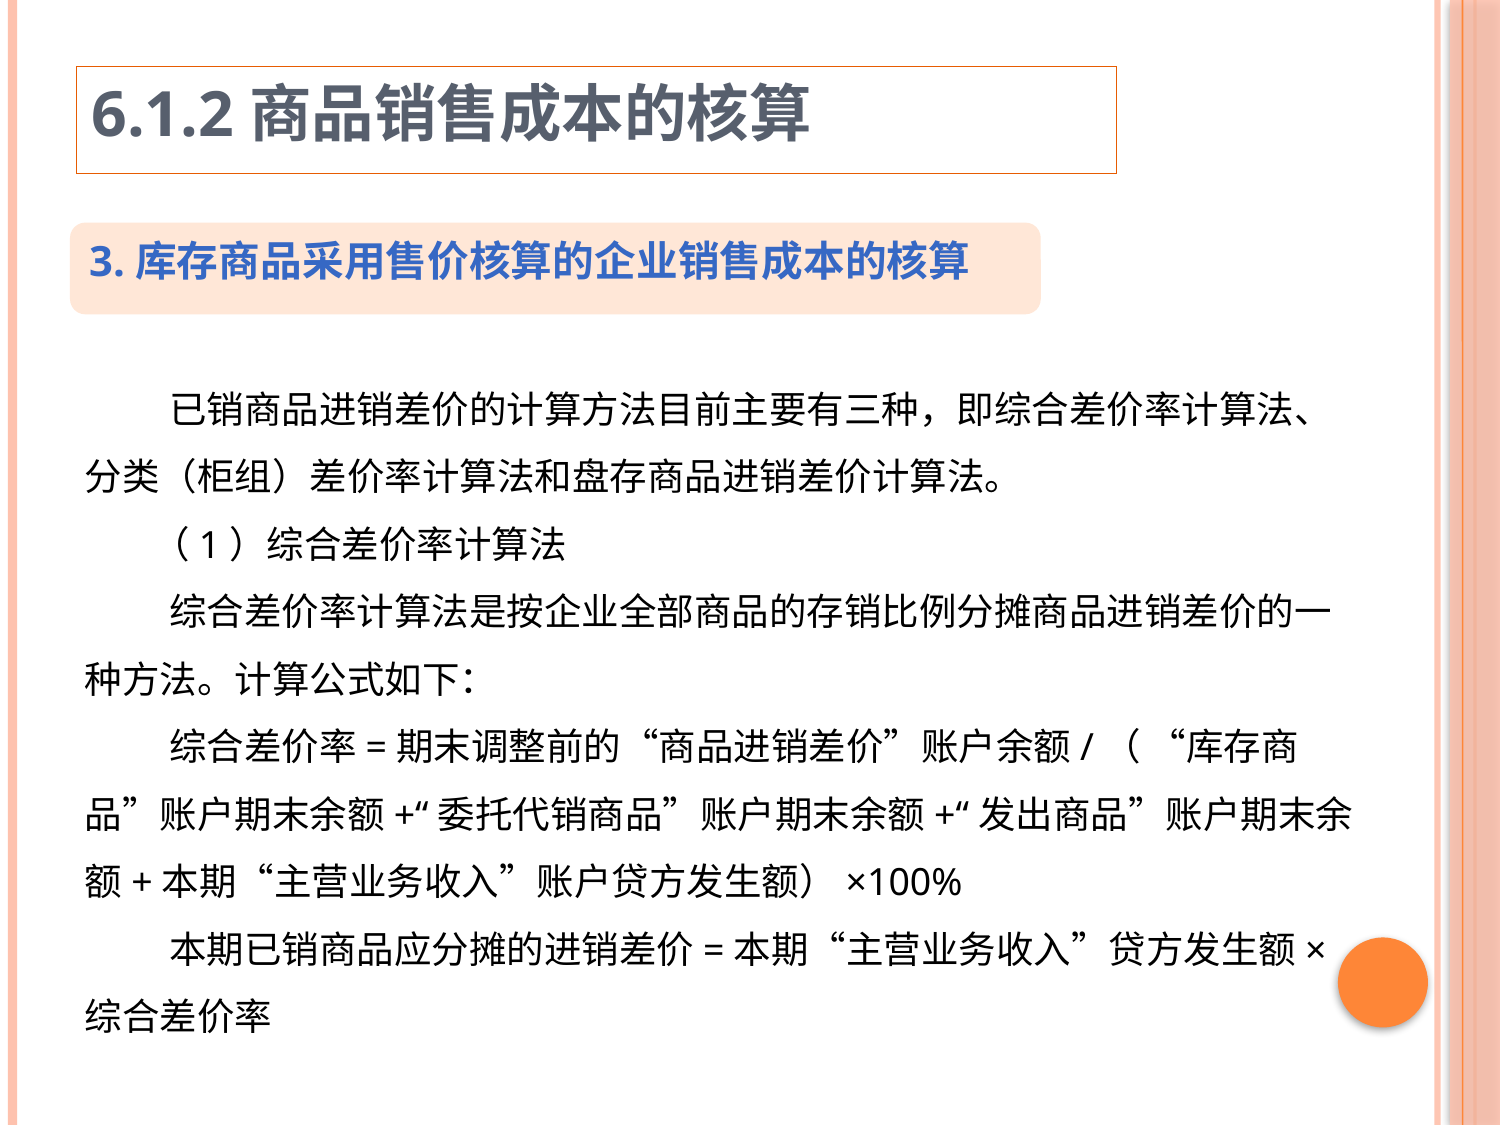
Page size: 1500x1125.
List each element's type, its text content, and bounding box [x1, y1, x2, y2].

text_box 6.1.2商品销售成本的核算 [76, 66, 1117, 174]
text_box 3.库存商品采用售价核算的企业销售成本的核算 [69, 222, 1041, 315]
text_box 已销商品进销差价的计算方法目前主要有三种，即综合差价率计算法、分类（柜组）差价率计算法和盘存商品进销差价计算法。 （1）综合差价率计算法 综合差价率计算法是按企业全部商品的存销比例分摊商品进销差价的一种方法。计算公式如下： 综合差价率=期末调整前的“商品进销差价”账户余额/（ “库存商品”账户期末余额+“委托代销商品”账户期末余额+“发出商品”账户期末余额+本期“主营业务收入”账户贷方发生额）×100% 本期已销商品应分摊的进销差价=本期“主营业务收入”贷方发生额×综合差价率 [69, 355, 1382, 1046]
